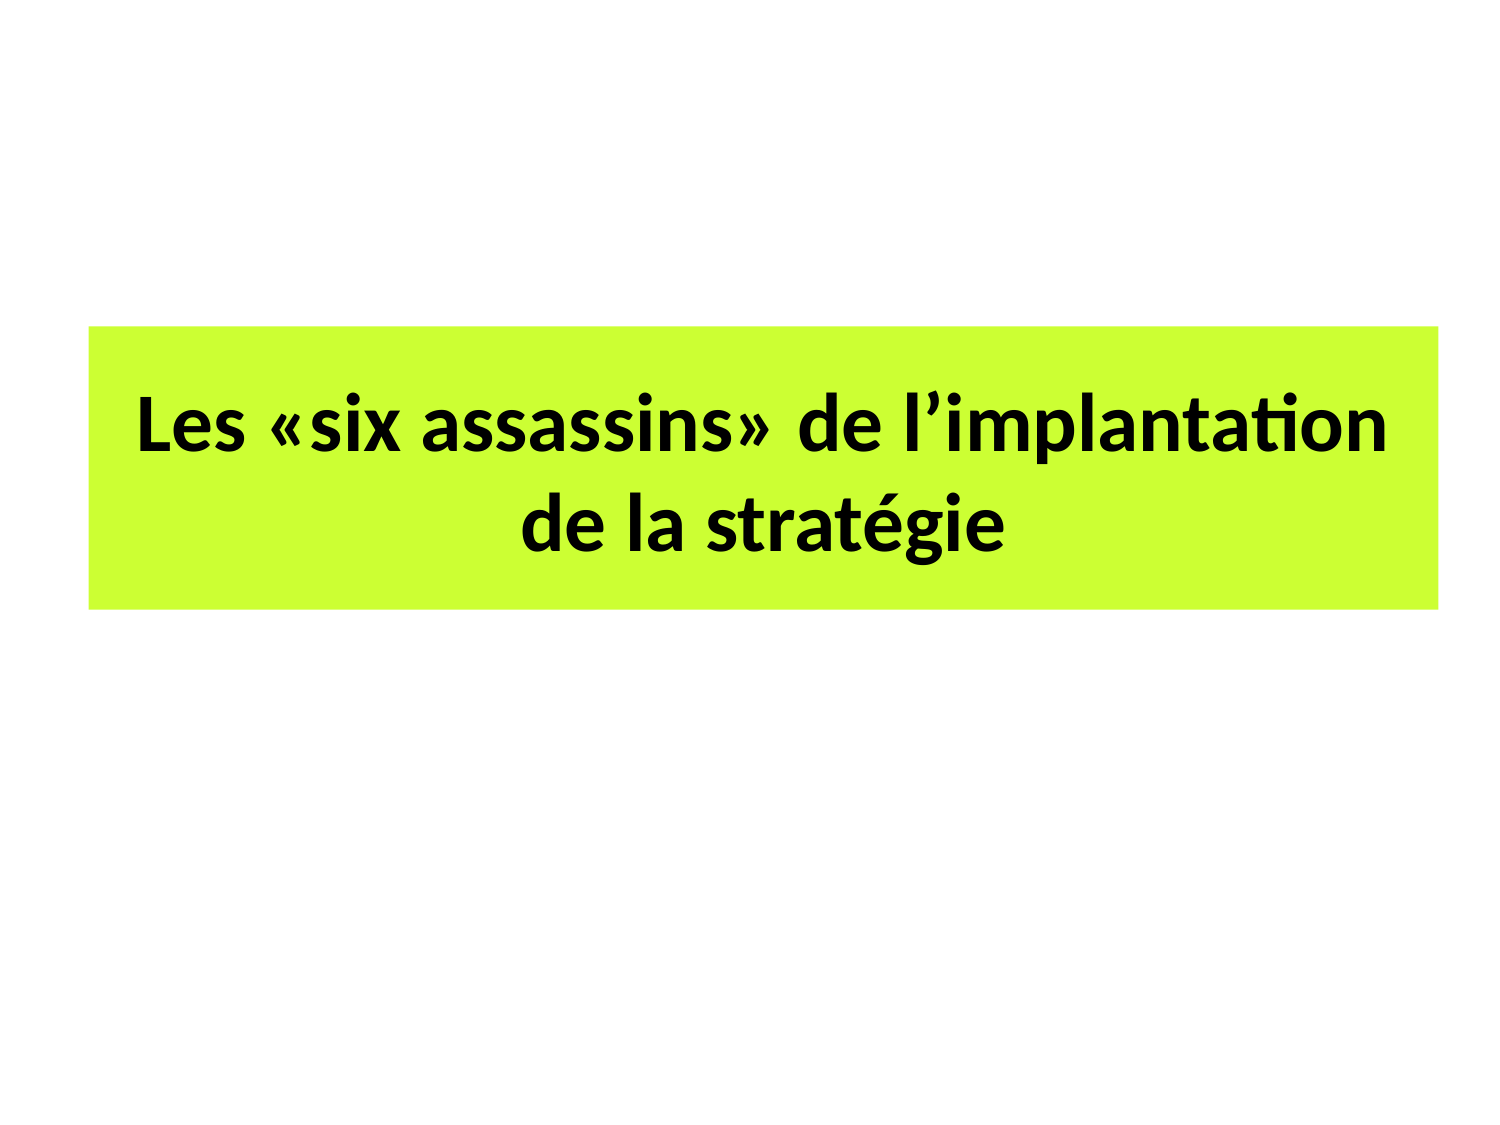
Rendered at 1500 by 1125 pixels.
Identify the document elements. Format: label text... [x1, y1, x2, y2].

title Les «six assassins» de l’implantation de la stratégie [88, 326, 1439, 610]
